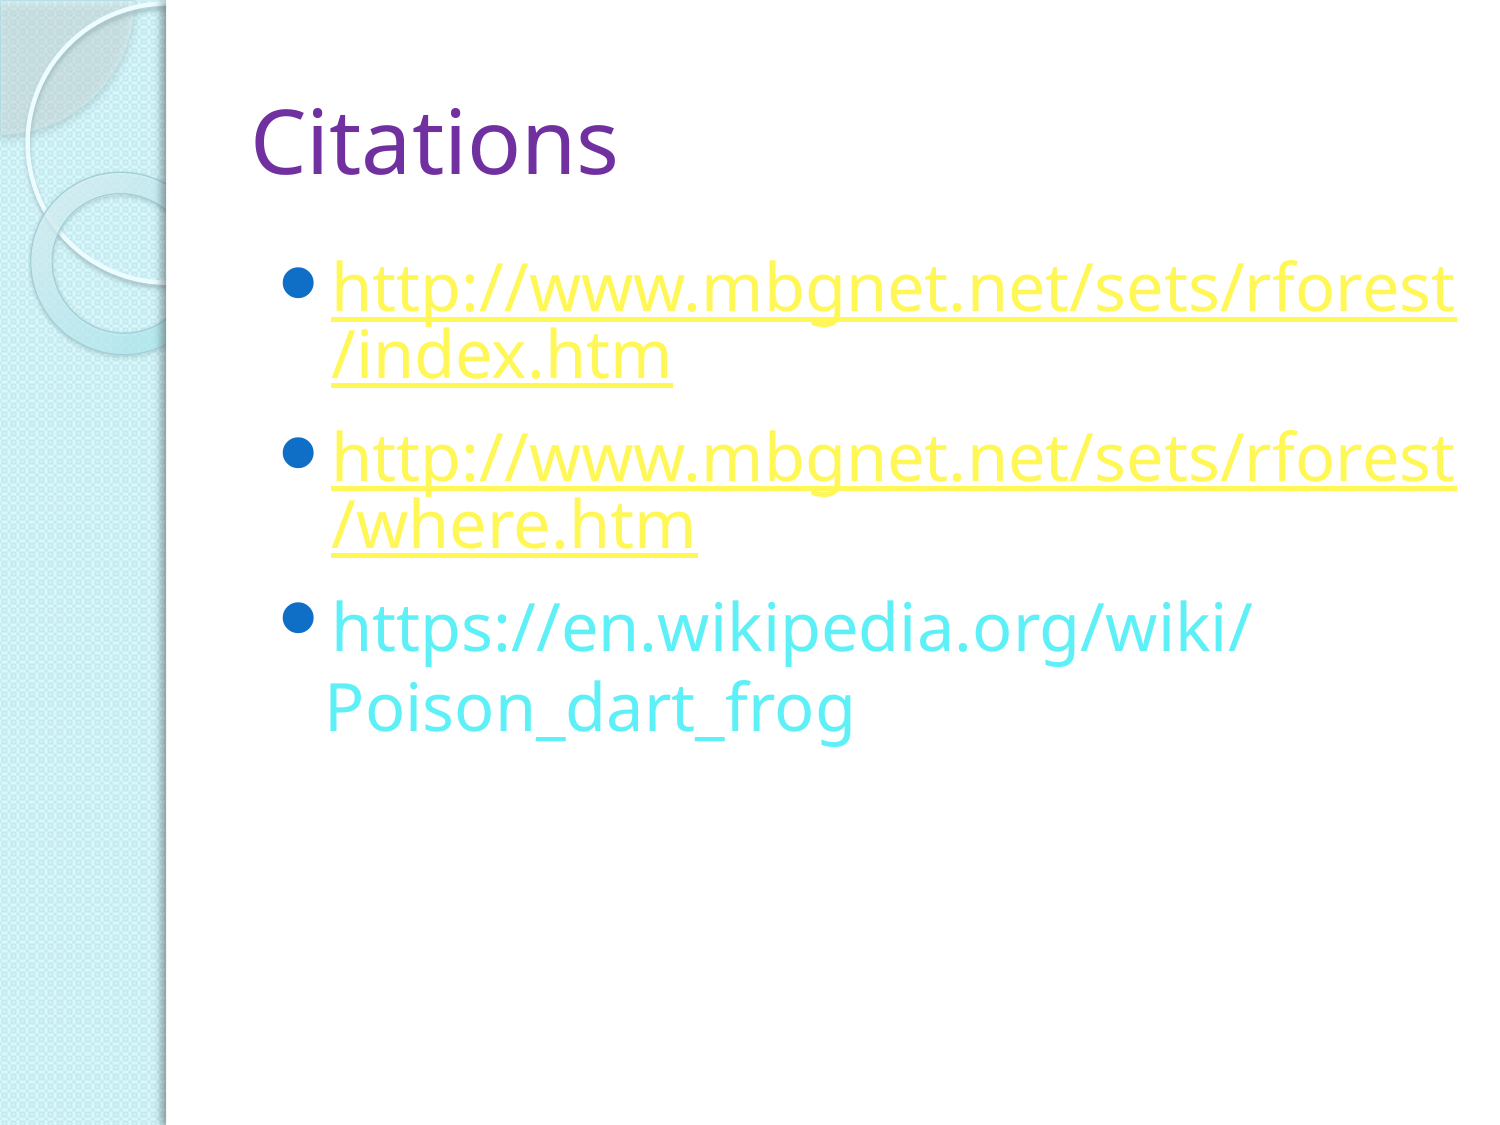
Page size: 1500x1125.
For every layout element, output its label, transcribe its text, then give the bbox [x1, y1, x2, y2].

list http://www.mbgnet.net/sets/rforest/index.htm http://www.mbgnet.net/sets/rforest/where.htm https://en.wikipedia.org/wiki/Poison_dart_frog [249, 237, 1480, 1025]
title Citations [235, 45, 1466, 233]
